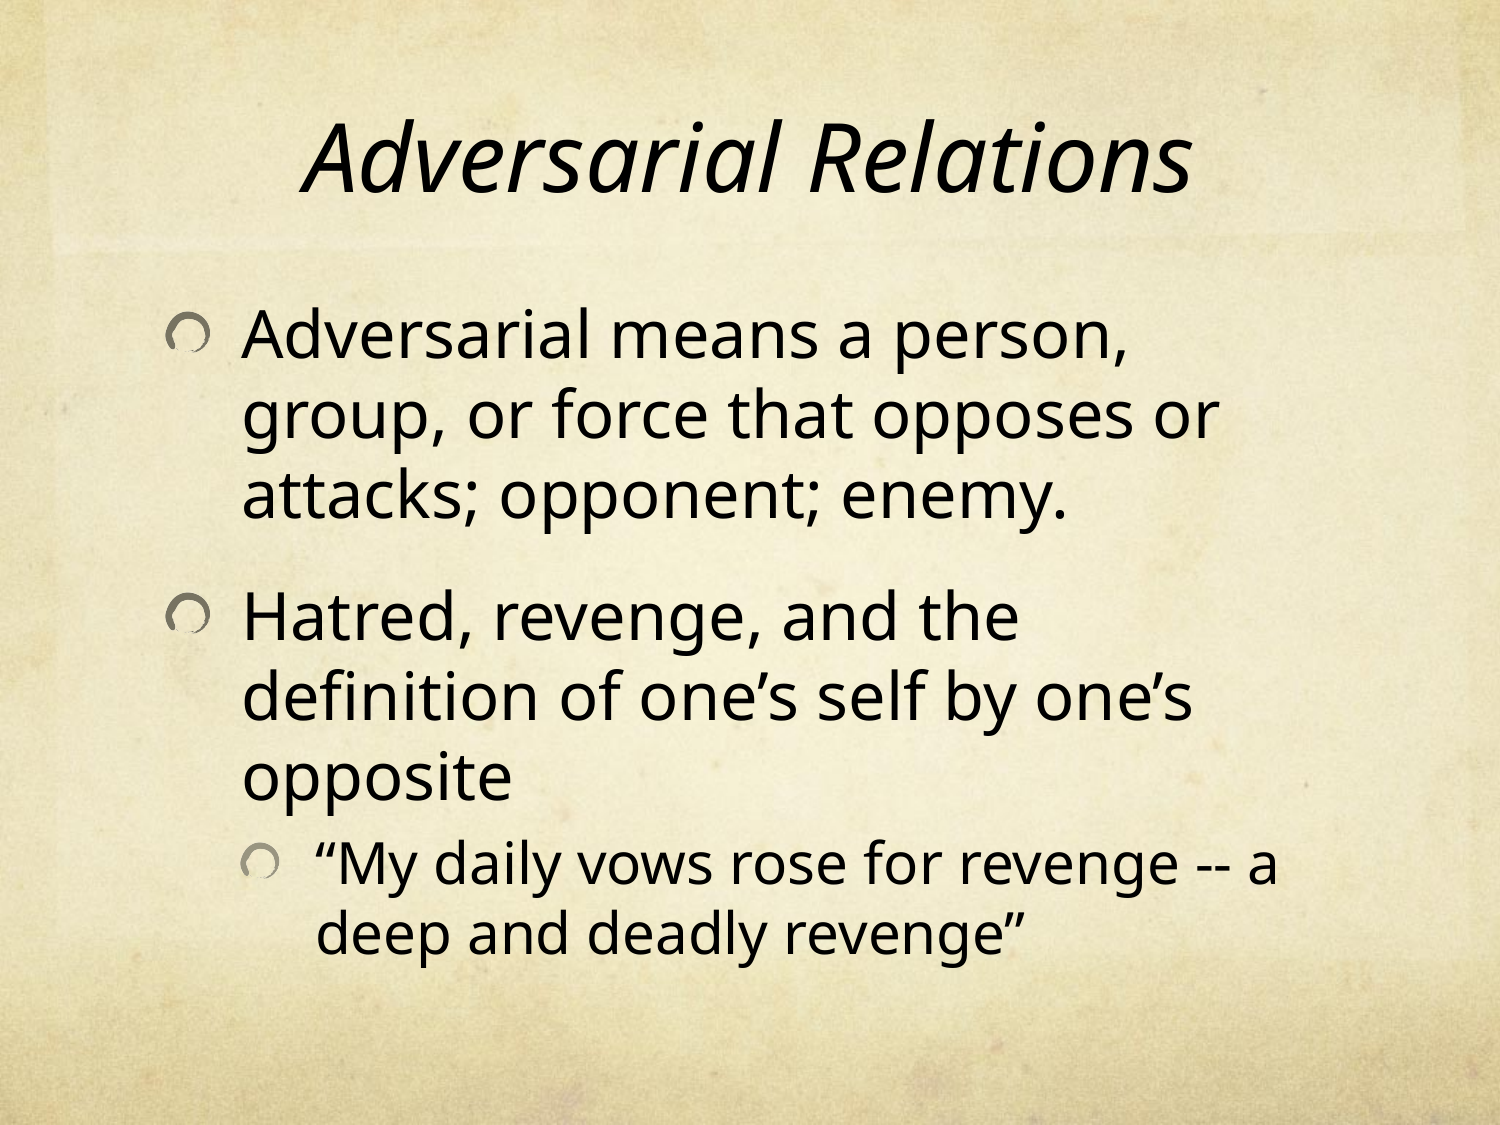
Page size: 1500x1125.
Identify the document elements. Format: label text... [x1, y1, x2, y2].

title Adversarial Relations [149, 82, 1350, 226]
picture [0, 0, 1500, 1125]
list Adversarial means a person, group, or force that opposes or attacks; opponent; enemy. Hatred, revenge, and the definition of one’s self by one’s opposite “My daily vows rose for revenge -- a deep and deadly revenge” [149, 284, 1350, 951]
